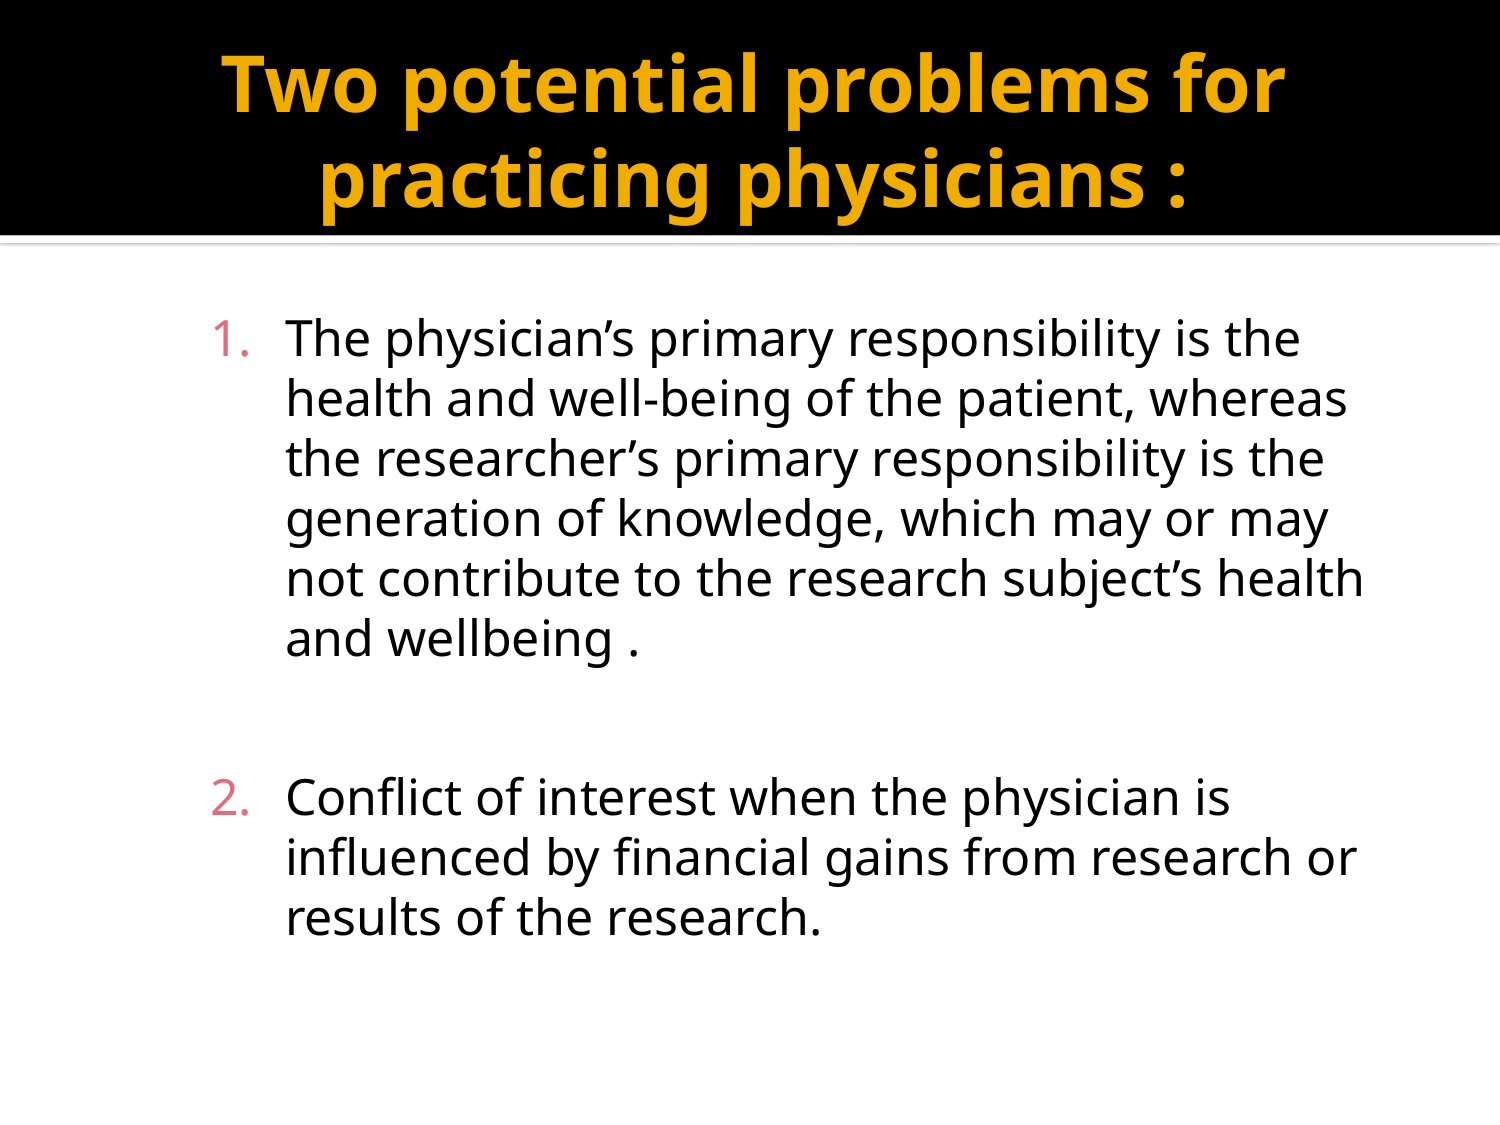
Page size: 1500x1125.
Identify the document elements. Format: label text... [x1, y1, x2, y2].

list The physician’s primary responsibility is the health and well-being of the patient, whereas the researcher’s primary responsibility is the generation of knowledge, which may or may not contribute to the research subject’s health and wellbeing . Conflict of interest when the physician is influenced by financial gains from research or results of the research. [75, 291, 1425, 1050]
title Two potential problems for practicing physicians : [75, 25, 1425, 231]
